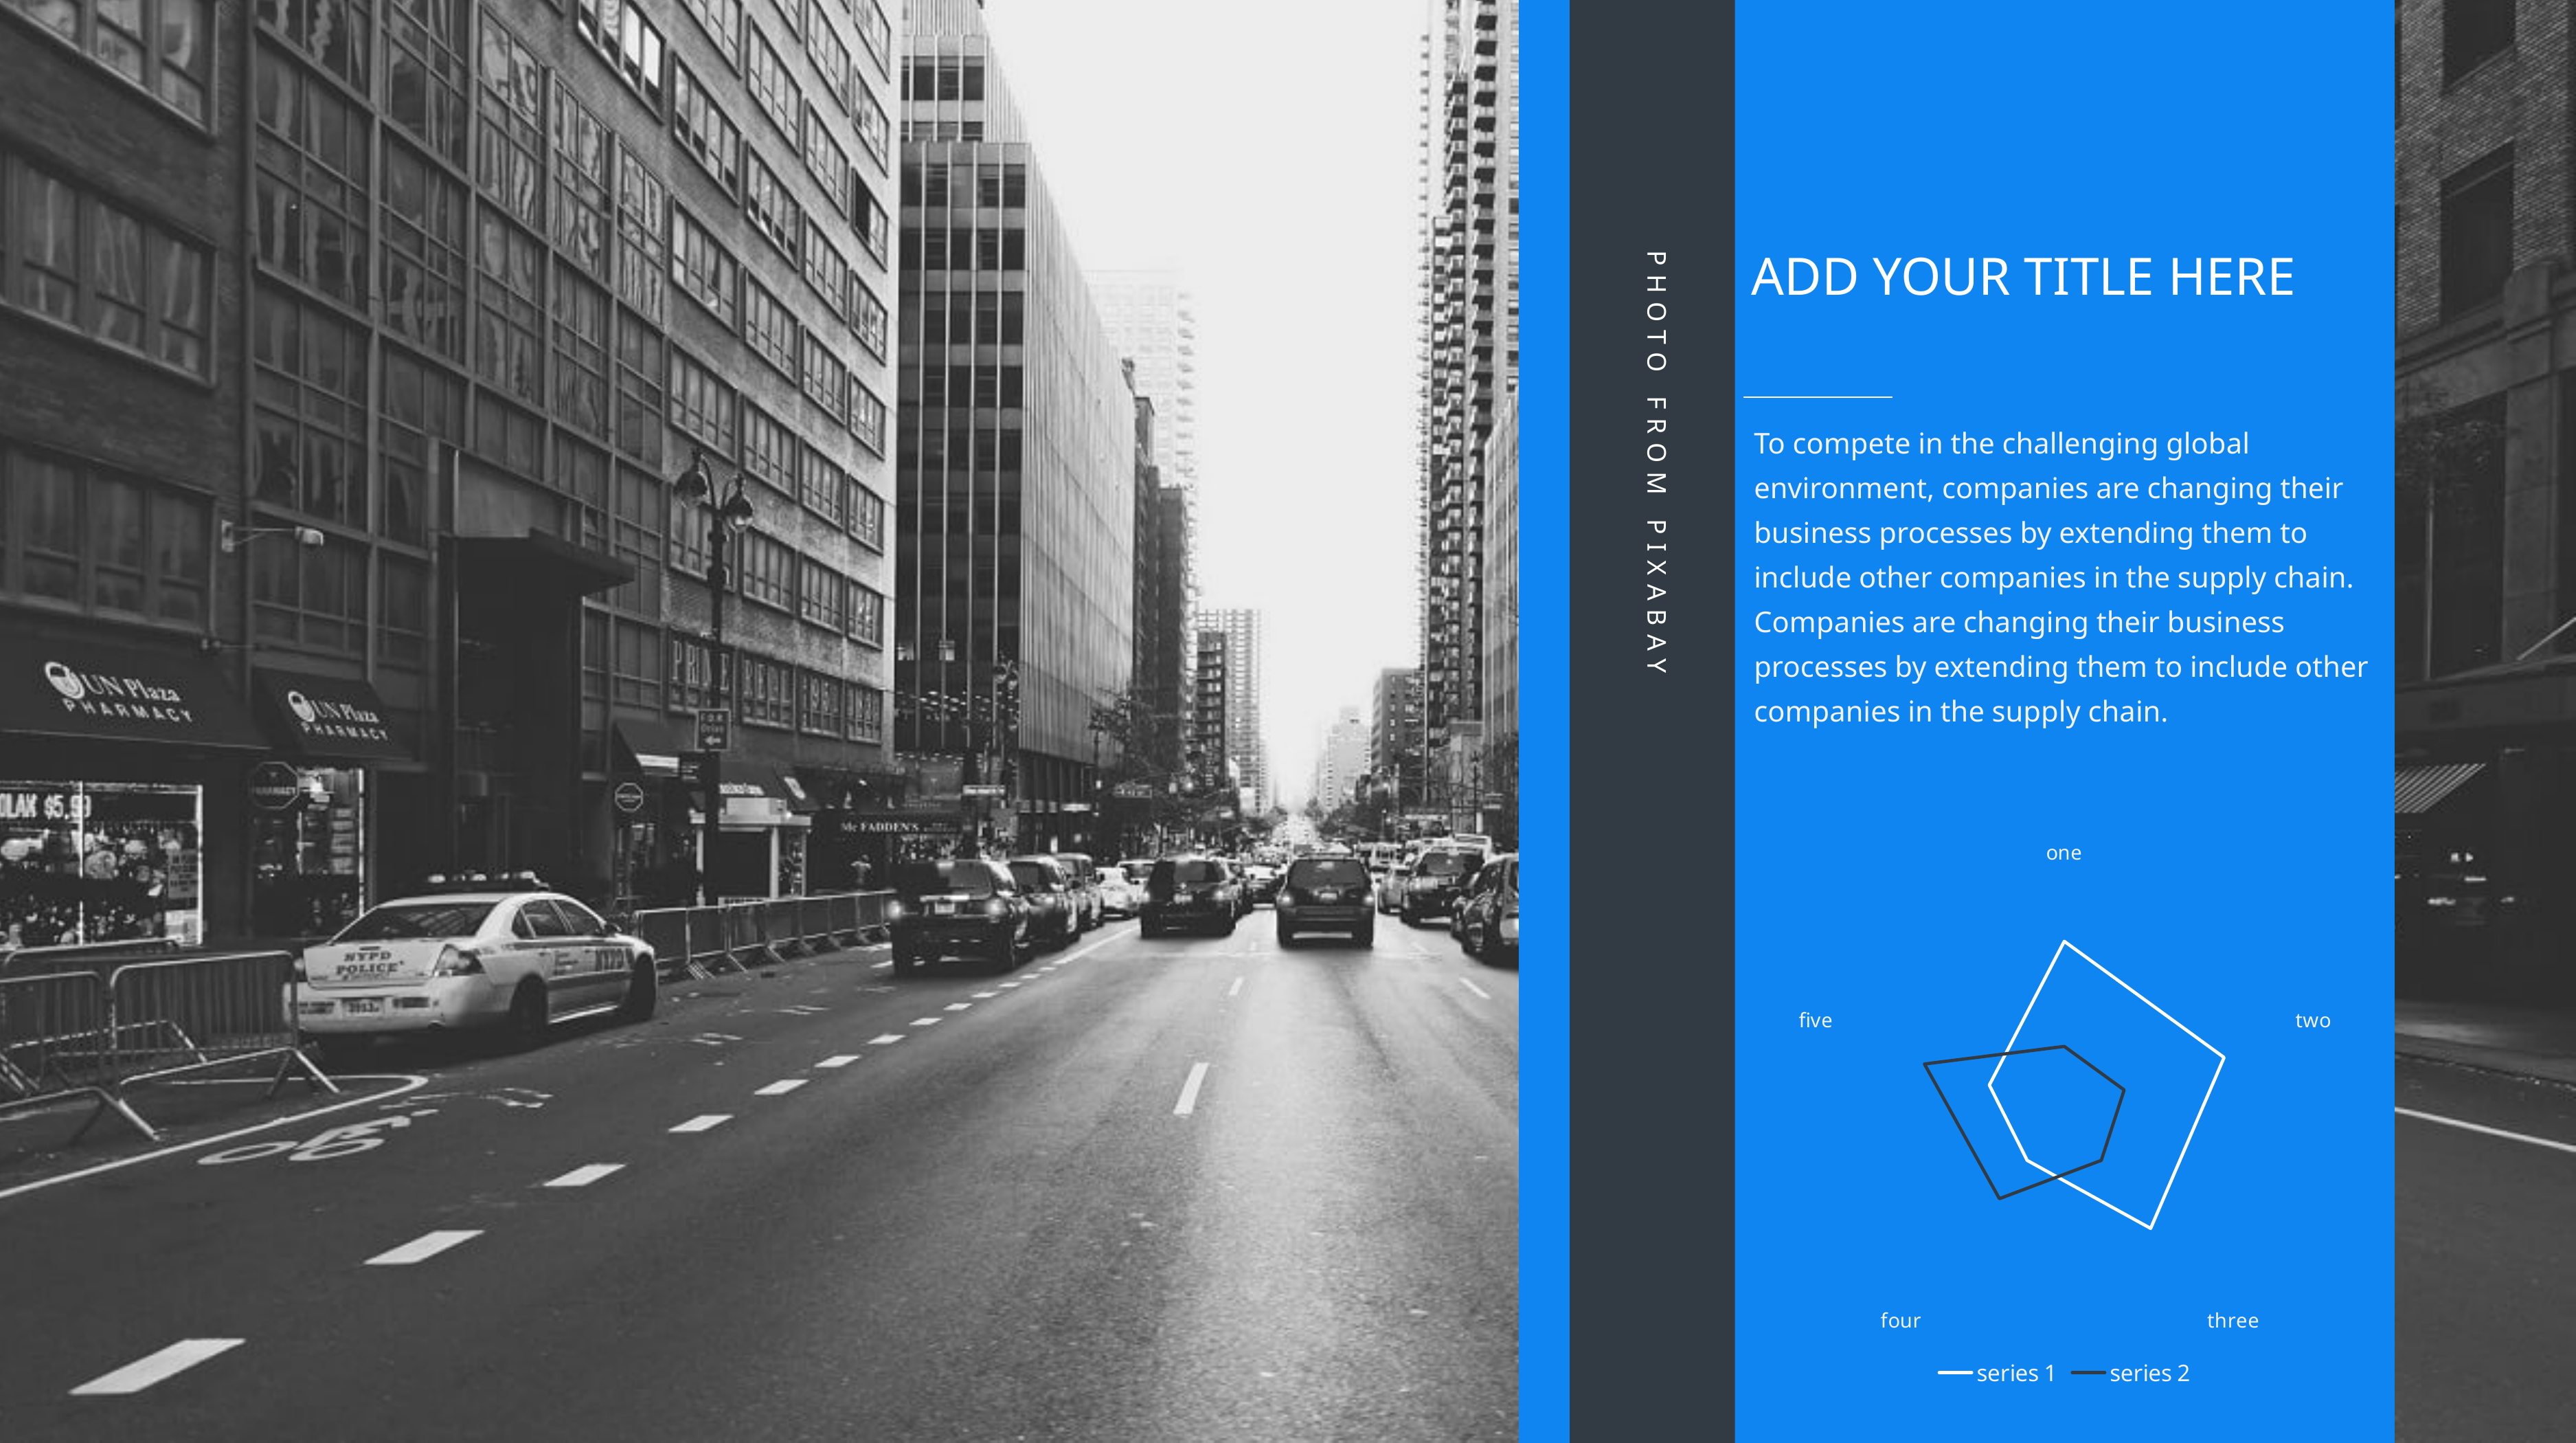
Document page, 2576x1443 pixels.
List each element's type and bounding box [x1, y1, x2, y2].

picture [0, 0, 1518, 1443]
text_box [1518, 0, 1570, 1443]
text_box [1735, 0, 2576, 1443]
text_box [1570, 0, 1735, 1443]
